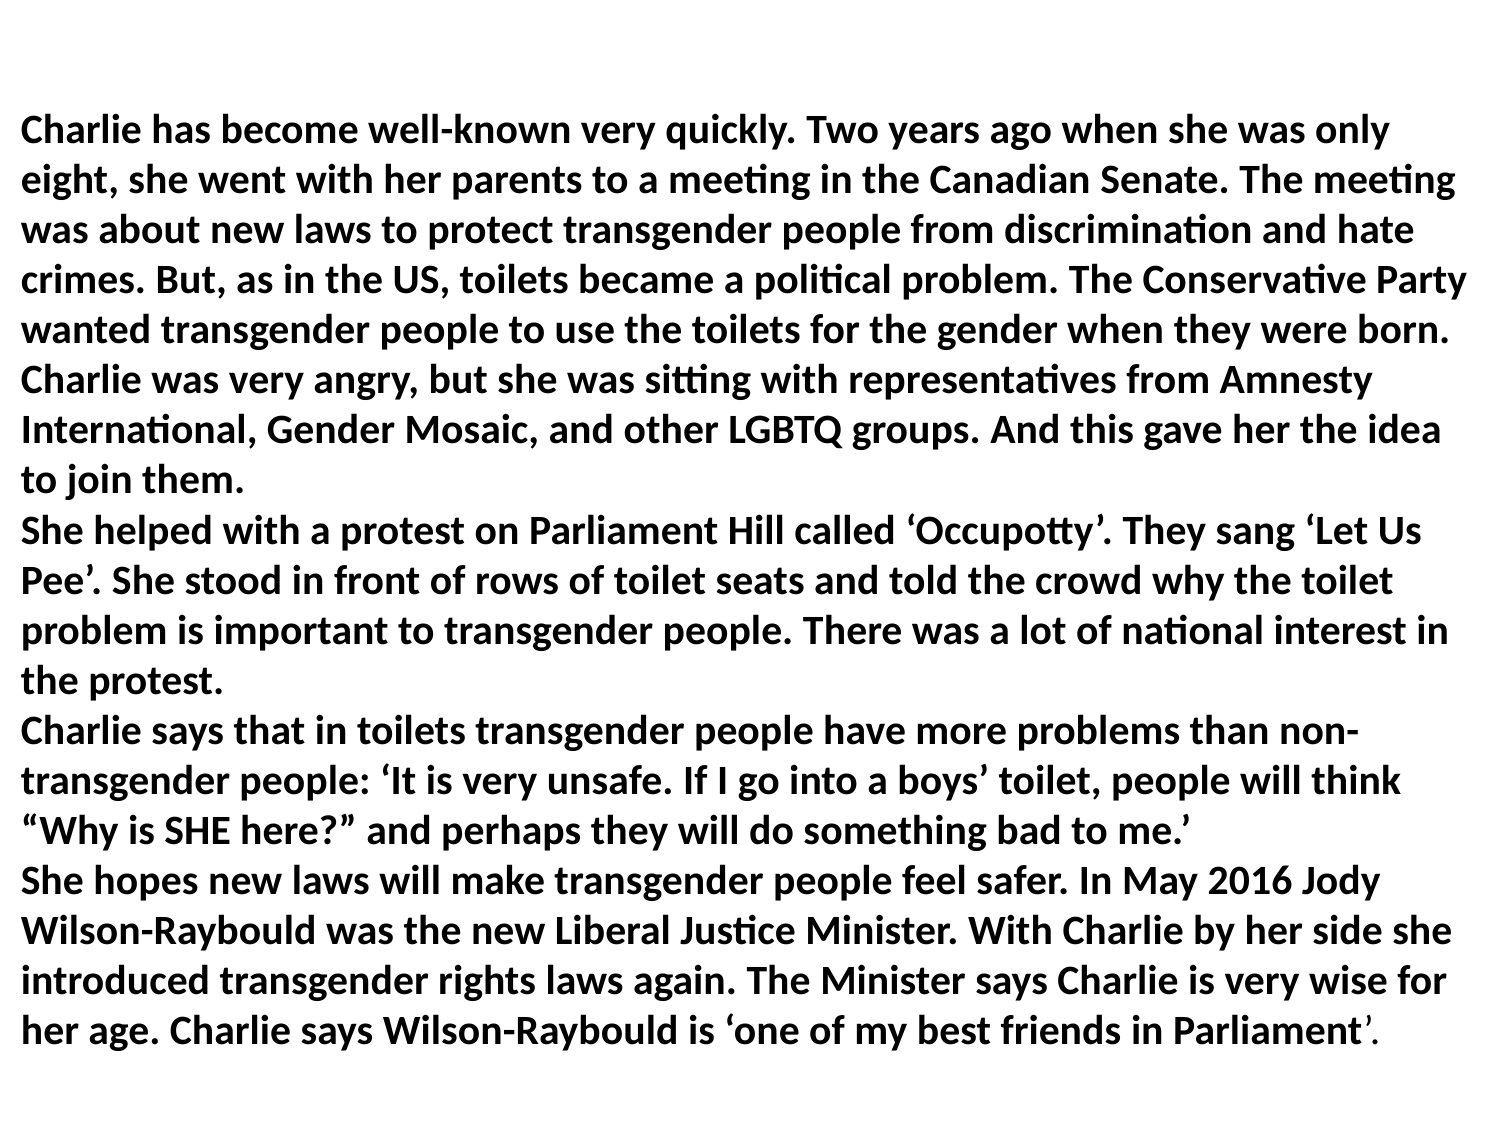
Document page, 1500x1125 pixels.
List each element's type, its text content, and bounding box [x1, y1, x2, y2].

text_box Charlie has become well-known very quickly. Two years ago when she was only eight, she went with her parents to a meeting in the Canadian Senate. The meeting was about new laws to protect transgender people from discrimination and hate crimes. But, as in the US, toilets became a political problem. The Conservative Party wanted transgender people to use the toilets for the gender when they were born. Charlie was very angry, but she was sitting with representatives from Amnesty International, Gender Mosaic, and other LGBTQ groups. And this gave her the idea to join them. She helped with a protest on Parliament Hill called ‘Occupotty’. They sang ‘Let Us Pee’. She stood in front of rows of toilet seats and told the crowd why the toilet problem is important to transgender people. There was a lot of national interest in the protest. Charlie says that in toilets transgender people have more problems than non-transgender people: ‘It is very unsafe. If I go into a boys’ toilet, people will think “Why is SHE here?” and perhaps they will do something bad to me.’ She hopes new laws will make transgender people feel safer. In May 2016 Jody Wilson-Raybould was the new Liberal Justice Minister. With Charlie by her side she introduced transgender rights laws again. The Minister says Charlie is very wise for her age. Charlie says Wilson-Raybould is ‘one of my best friends in Parliament’. [6, 0, 1489, 1060]
